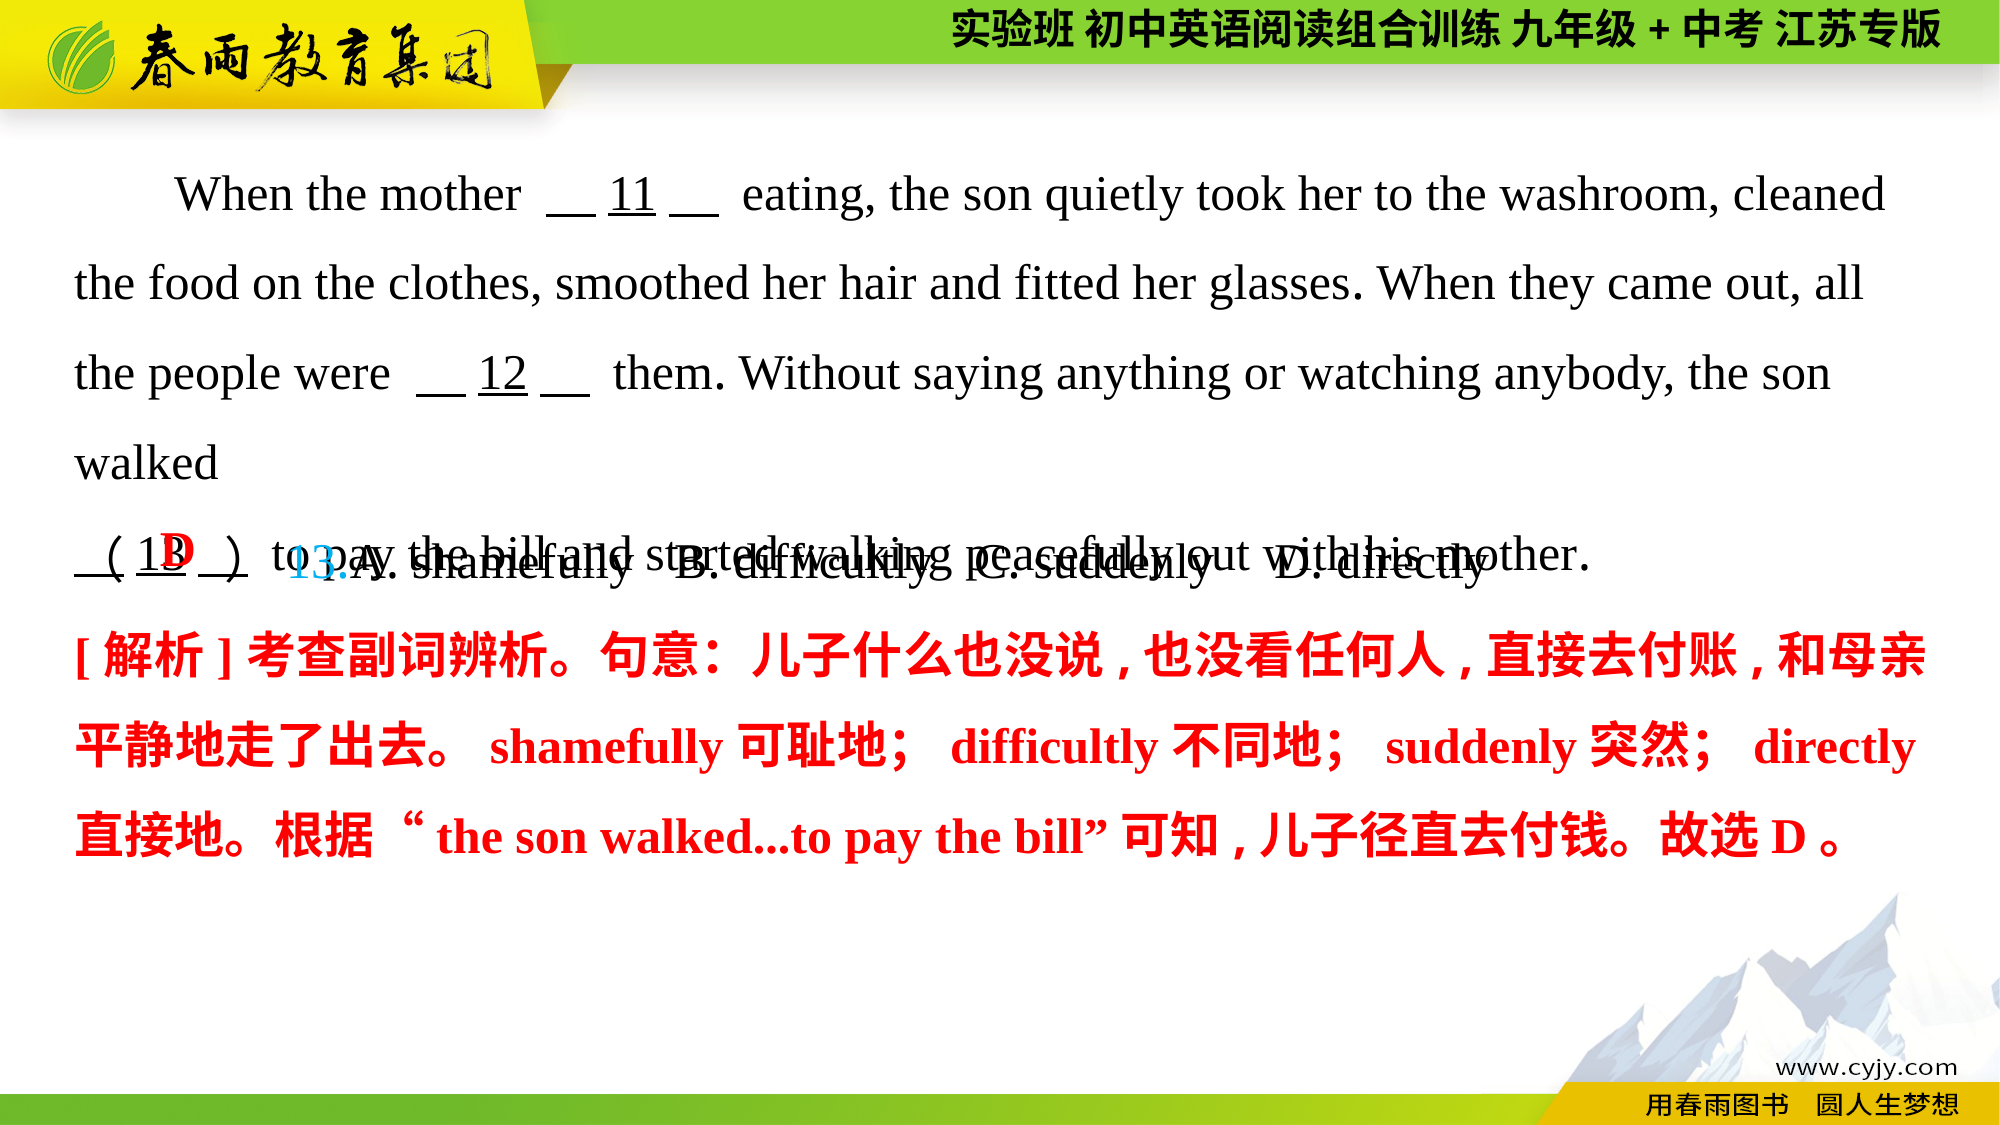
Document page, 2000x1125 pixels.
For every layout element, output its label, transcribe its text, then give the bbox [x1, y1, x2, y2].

text_box D [145, 508, 212, 584]
text_box （ ）13.A. shamefully B. difficultly C. suddenly D. directly [59, 491, 1944, 586]
list When the mother 11 eating, the son quietly took her to the washroom, cleaned the food on the clothes, smoothed her hair and fitted her glasses. When they came out, all the people were 12 them. Without saying anything or watching anybody, the son walked 13 to pay the bill and started walking peacefully out with his mother. [59, 122, 1944, 491]
text_box [解析]考查副词辨析。句意：儿子什么也没说,也没看任何人,直接去付账,和母亲平静地走了出去。shamefully可耻地；difficultly不同地；suddenly突然；directly直接地。根据“the son walked...to pay the bill”可知,儿子径直去付钱。故选D。 [59, 586, 1944, 872]
picture [0, 0, 2000, 1125]
